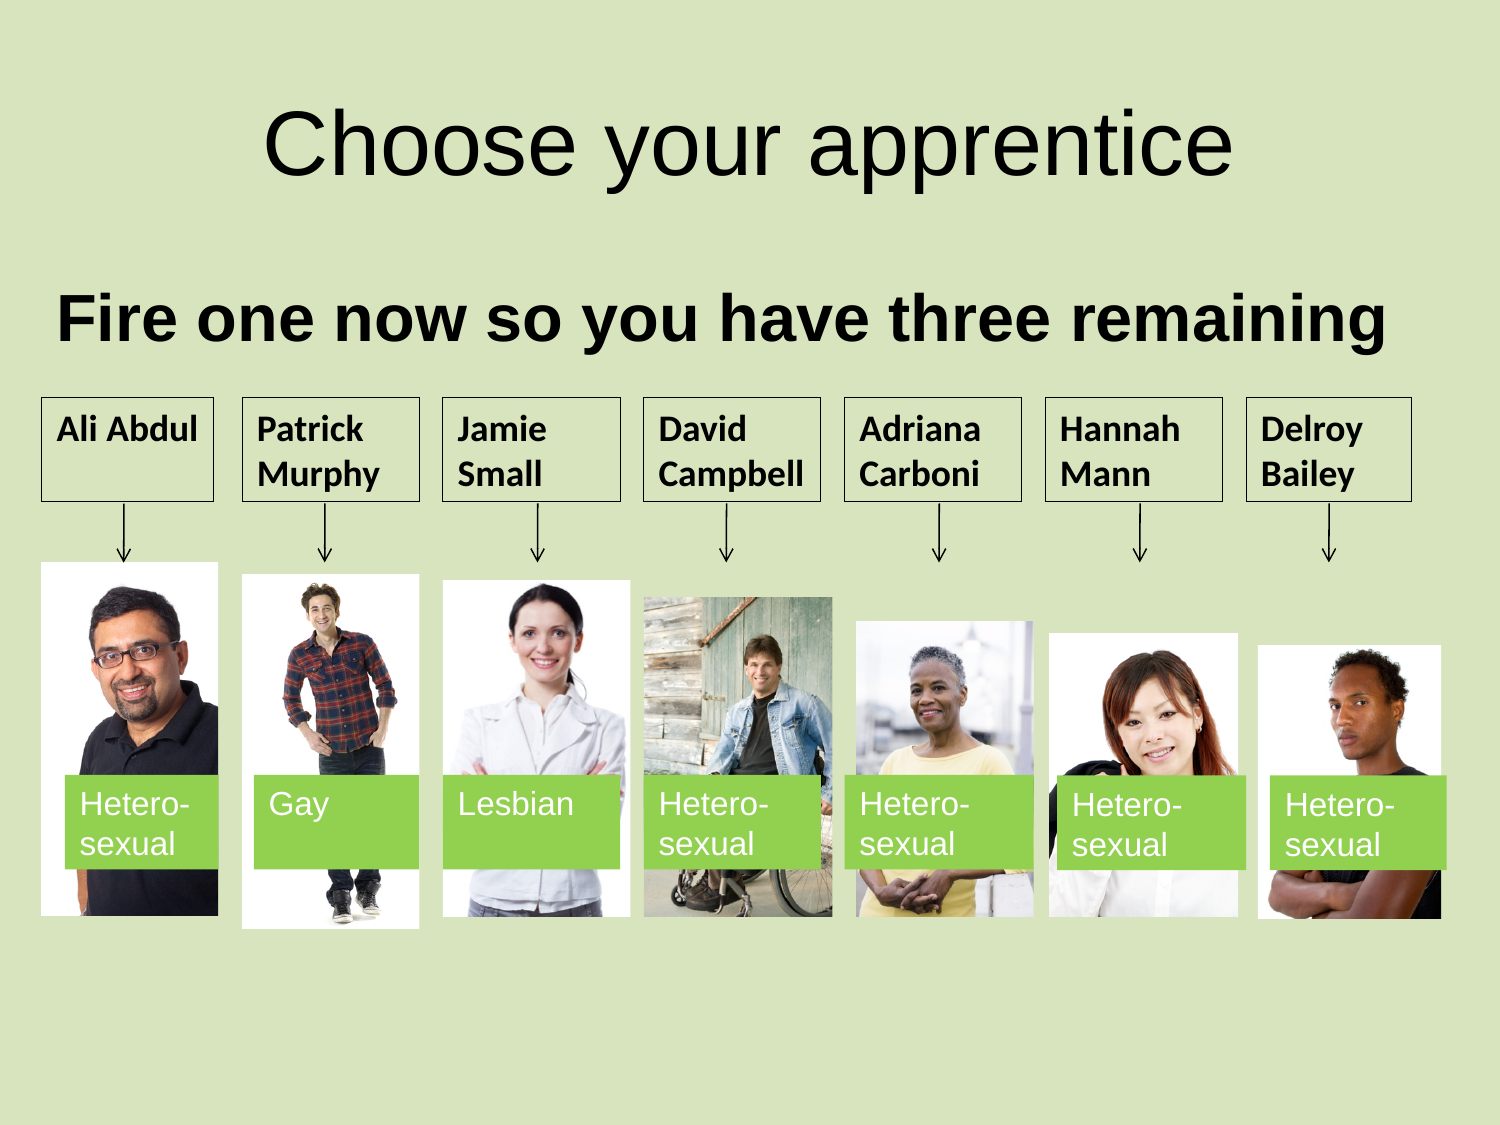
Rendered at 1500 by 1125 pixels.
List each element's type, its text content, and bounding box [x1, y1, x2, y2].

text_box Jamie Small [442, 397, 621, 502]
text_box Ali Abdul [41, 397, 214, 502]
text_box Delroy Bailey [1246, 397, 1412, 502]
text_box Hannah Mann [1045, 397, 1223, 502]
text_box Patrick Murphy [242, 397, 420, 502]
text_box Hetero-sexual [844, 774, 850, 870]
picture [855, 621, 1034, 918]
picture [241, 573, 420, 929]
picture [1257, 644, 1442, 919]
picture [40, 562, 219, 916]
picture [442, 580, 631, 918]
text_box Adriana Carboni [844, 397, 1022, 502]
text_box David Campbell [643, 397, 821, 502]
list Fire one now so you have three remaining [41, 267, 1447, 508]
picture [643, 597, 833, 918]
title Choose your apprentice [75, 45, 1425, 233]
picture [1048, 632, 1239, 918]
